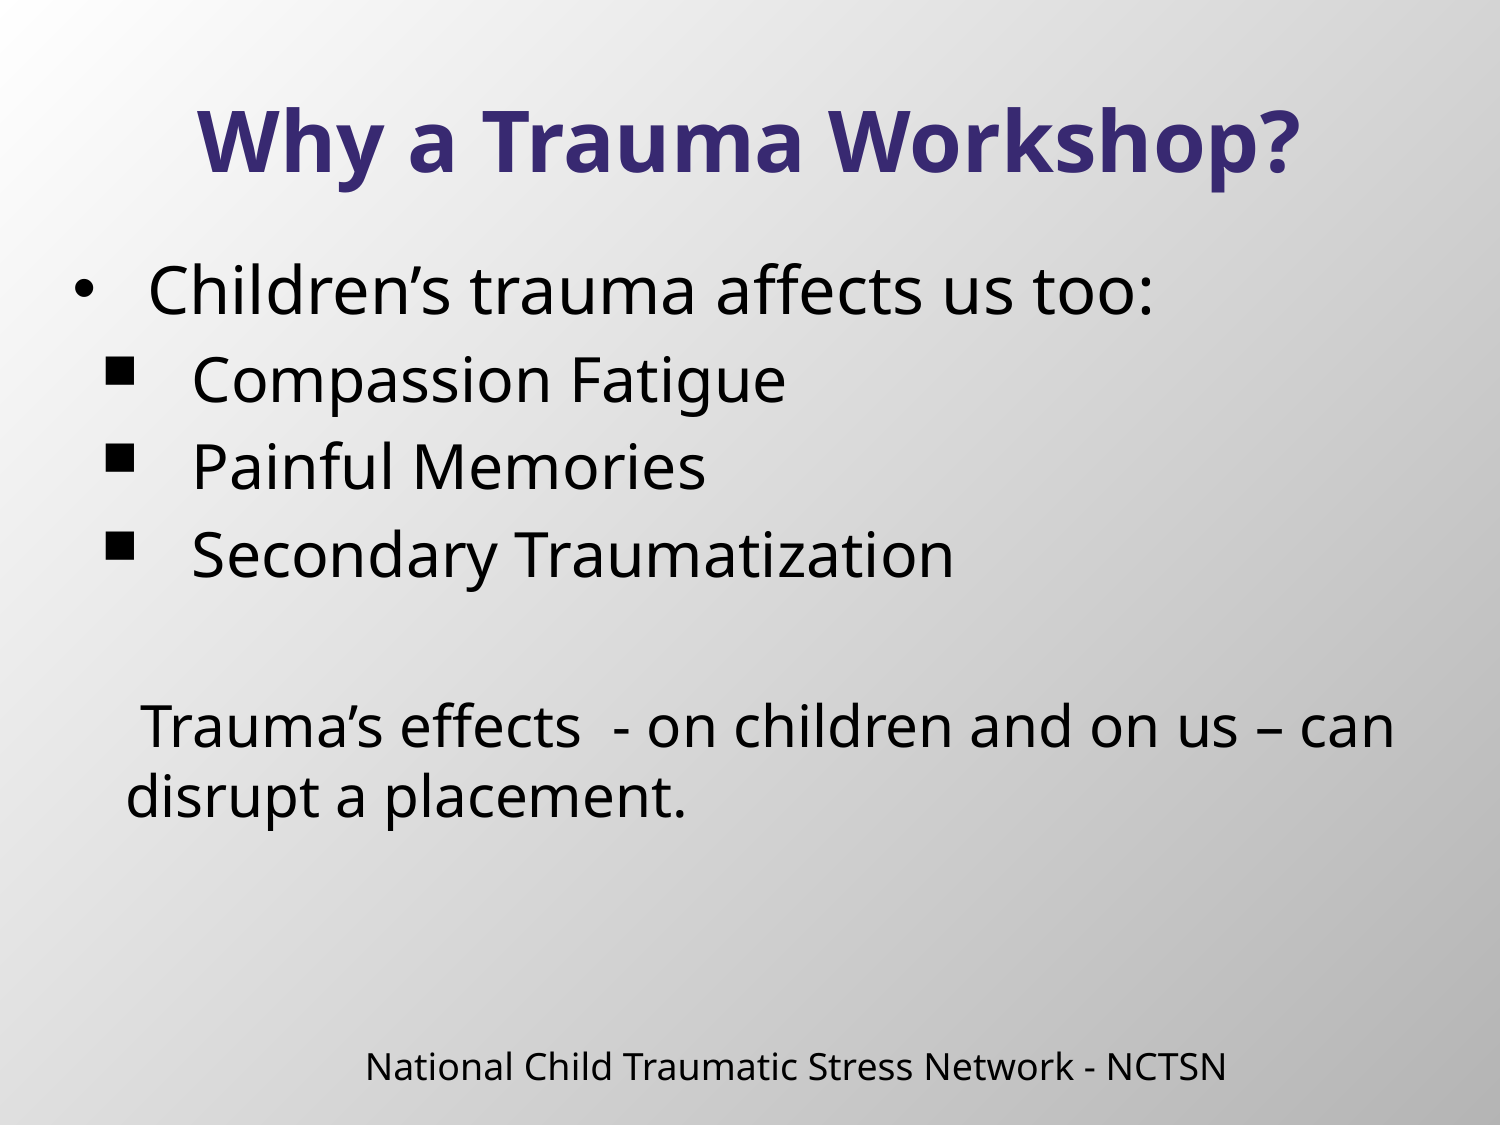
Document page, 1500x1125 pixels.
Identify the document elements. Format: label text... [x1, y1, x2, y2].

list Children’s trauma affects us too: Compassion Fatigue Painful Memories Secondary Traumatization Trauma’s effects - on children and on us – can disrupt a placement. [57, 239, 1425, 1015]
title Why a Trauma Workshop? [75, 45, 1425, 233]
text_box National Child Traumatic Stress Network - NCTSN [349, 1035, 1457, 1096]
